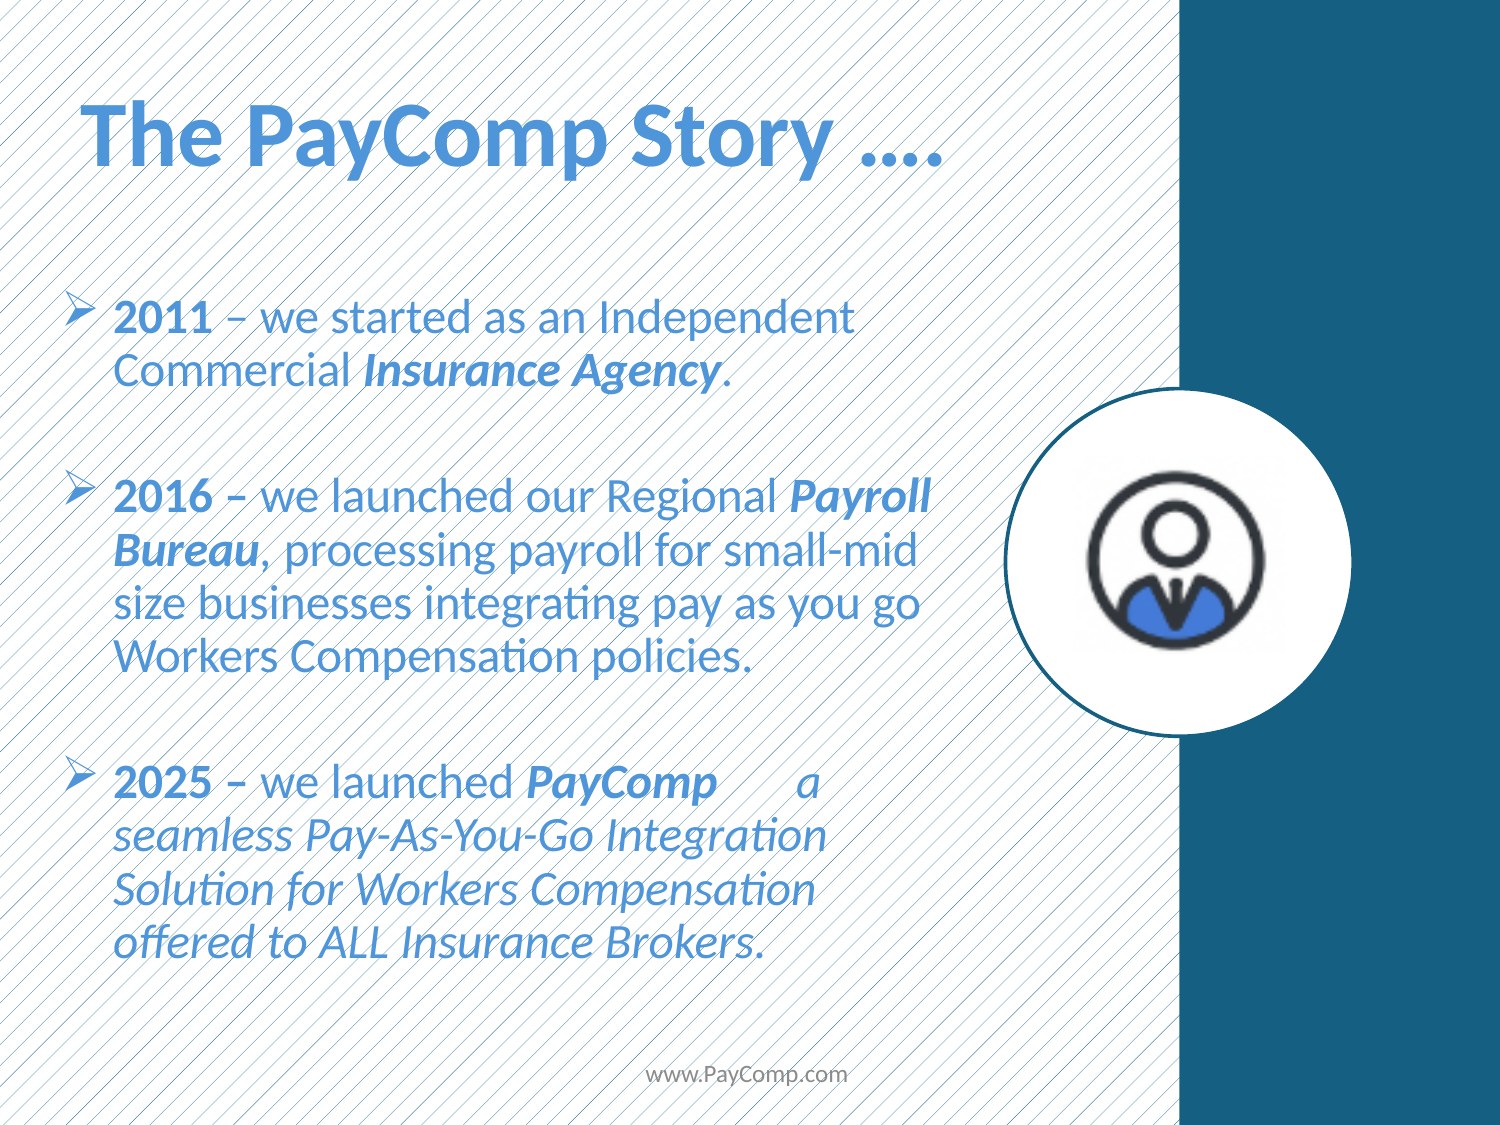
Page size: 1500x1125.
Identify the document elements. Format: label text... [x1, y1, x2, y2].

text_box [65, 87, 986, 251]
text_box The PayComp Story …. [65, 54, 986, 87]
text_box 2011 – we started as an Independent Commercial Insurance Agency. 2016 – we launched our Regional Payroll Bureau, processing payroll for small-mid size businesses integrating pay as you go Workers Compensation policies. 2025 – we launched PayComp a seamless Pay-As-You-Go Integration Solution for Workers Compensation offered to ALL Insurance Brokers. [45, 283, 966, 1013]
text_box [1003, 386, 1356, 739]
footer www.PayComp.com [512, 1042, 988, 1103]
text_box [1177, 0, 1500, 1125]
picture [1073, 455, 1286, 655]
